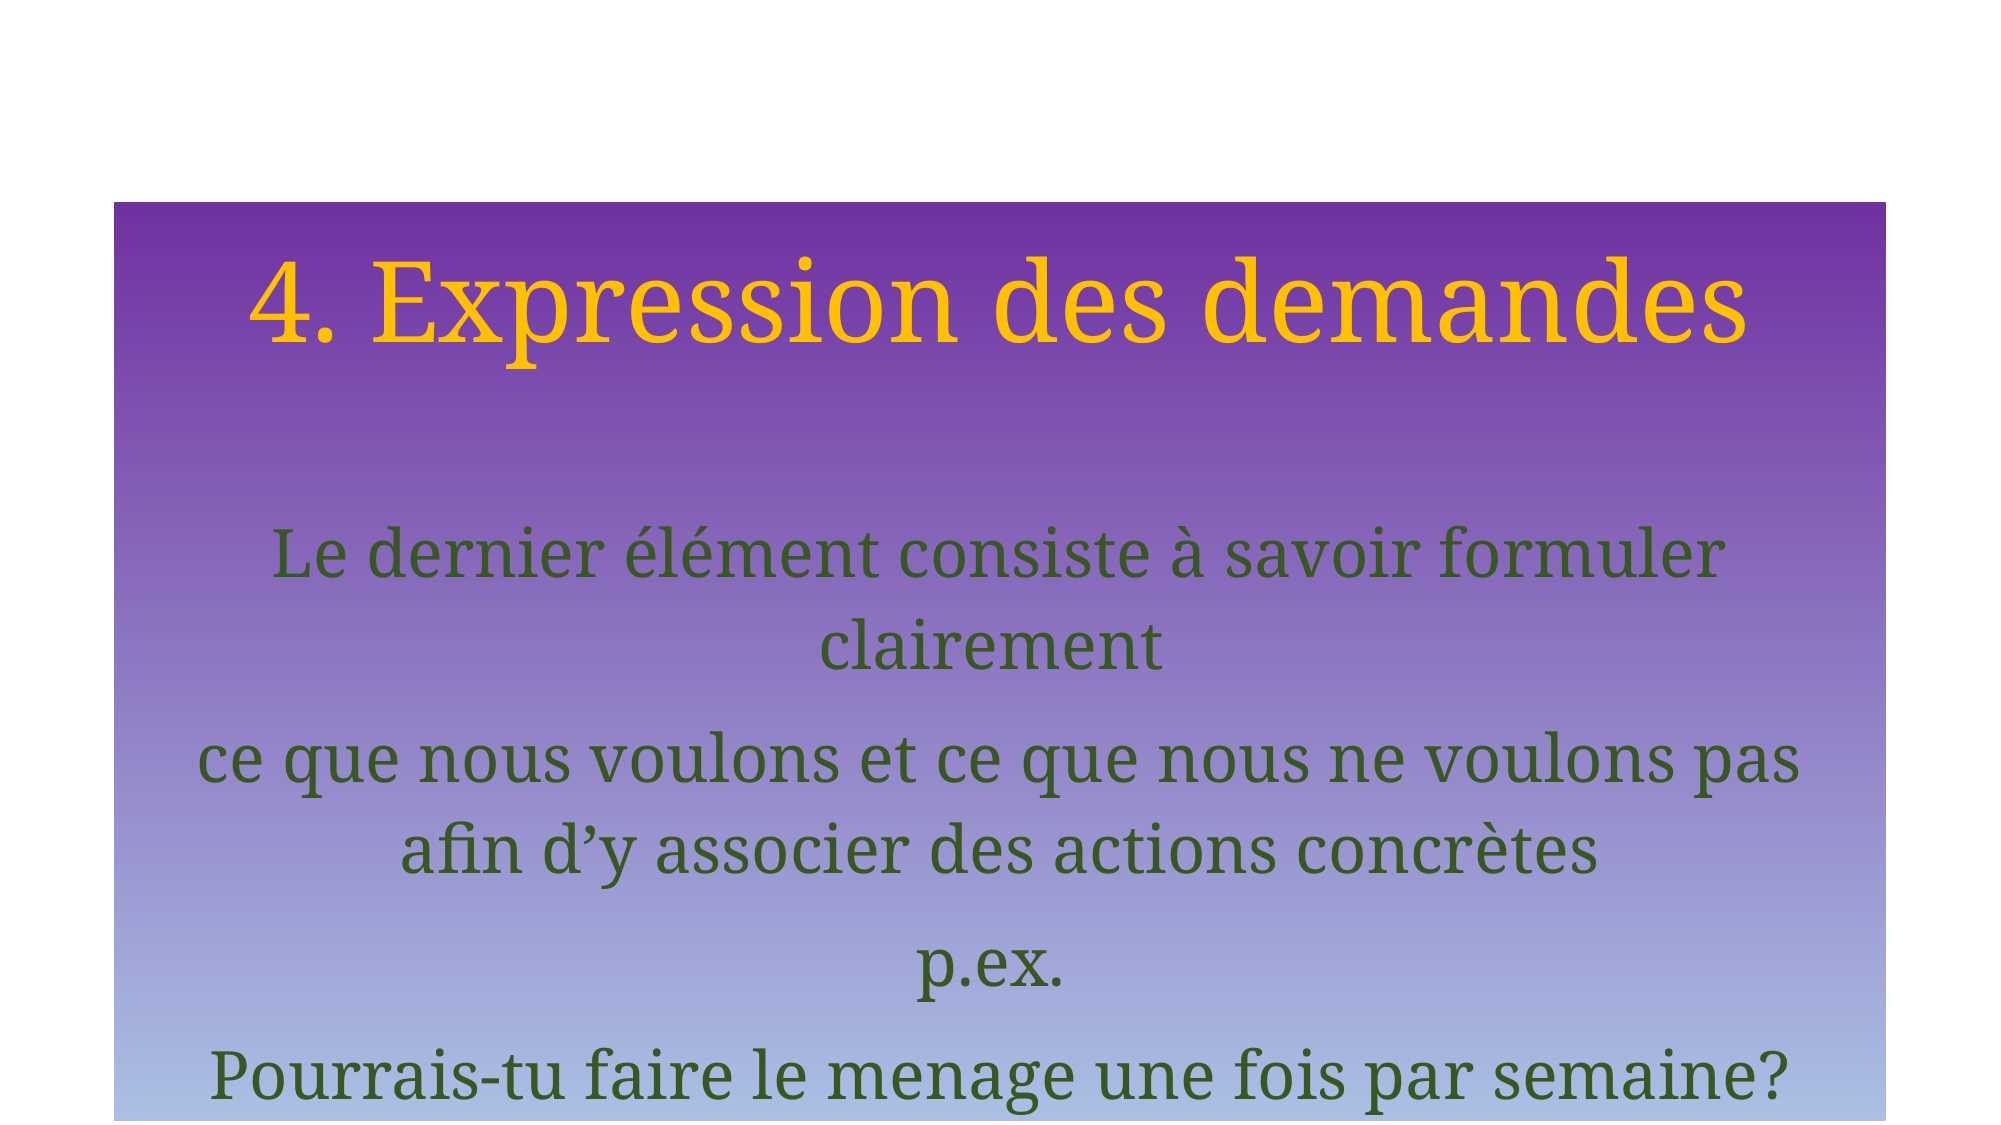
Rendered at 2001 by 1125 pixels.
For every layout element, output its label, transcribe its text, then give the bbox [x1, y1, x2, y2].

text_box 4. Expression des demandes Le dernier élément consiste à savoir formuler clairement ce que nous voulons et ce que nous ne voulons pas afin d’y associer des actions concrètes p.ex. Pourrais-tu faire le menage une fois par semaine? [114, 202, 1886, 1121]
